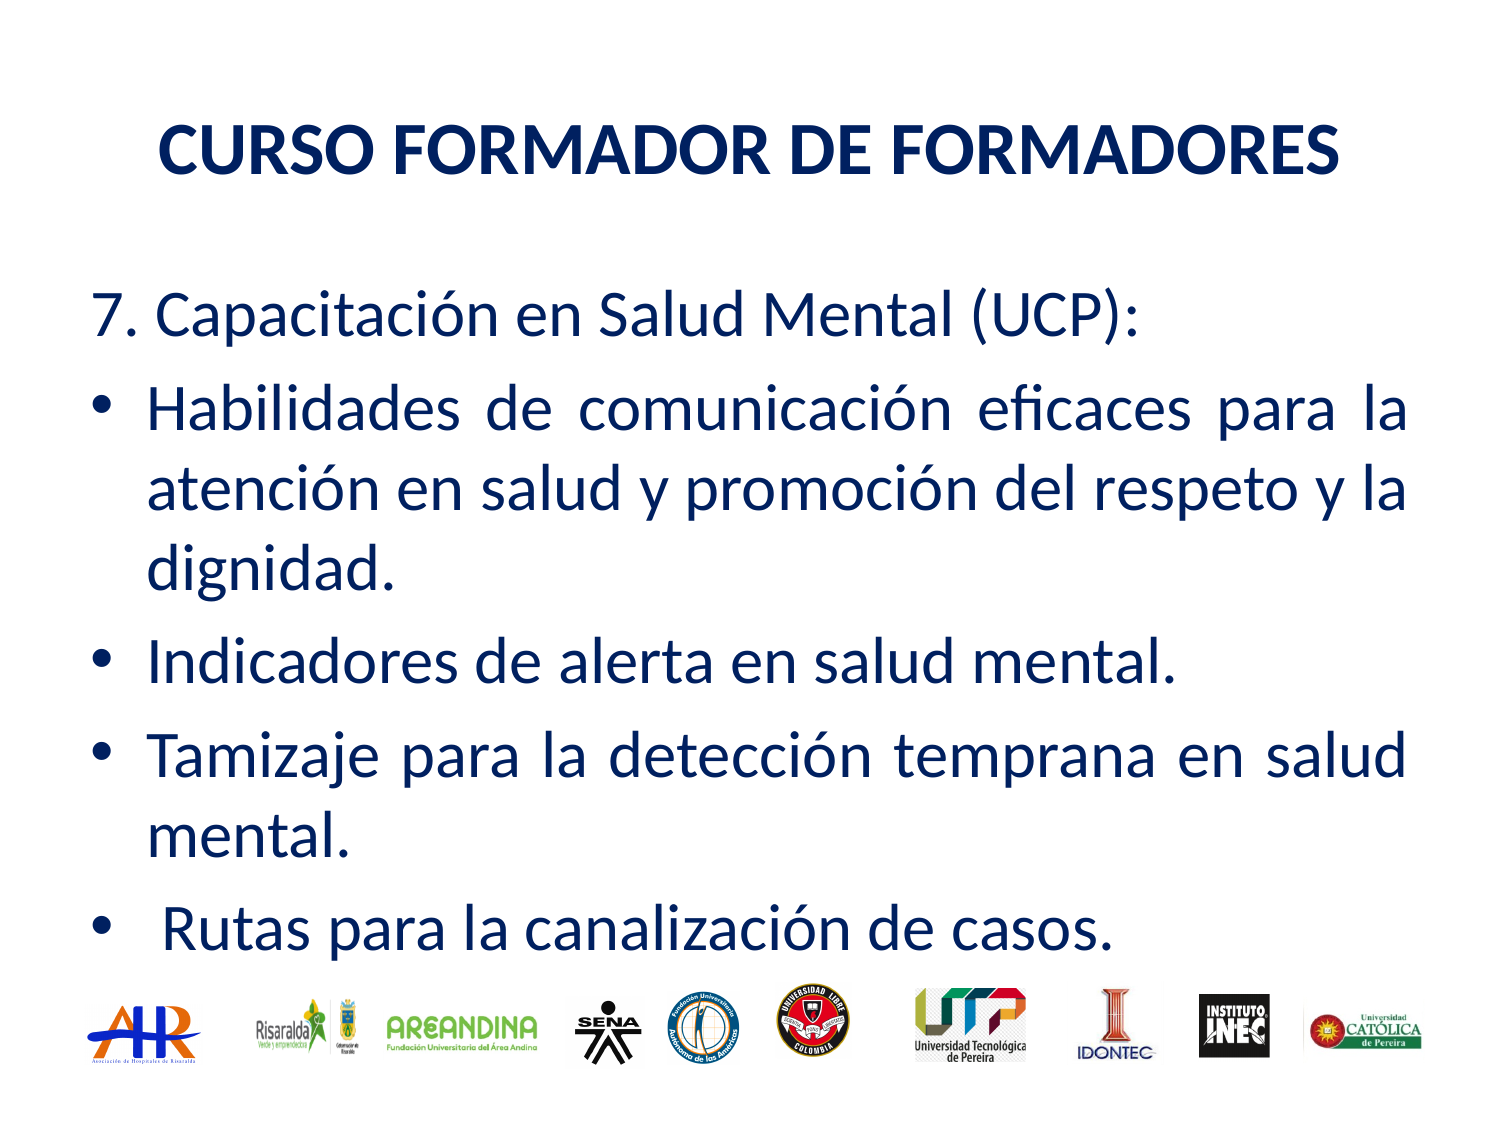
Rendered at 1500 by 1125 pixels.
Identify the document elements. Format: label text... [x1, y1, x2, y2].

picture [774, 981, 852, 1059]
list 7. Capacitación en Salud Mental (UCP): Habilidades de comunicación eficaces para la atención en salud y promoción del respeto y la dignidad. Indicadores de alerta en salud mental. Tamizaje para la detección temprana en salud mental. Rutas para la canalización de casos. [75, 262, 1425, 1005]
picture [1065, 981, 1164, 1065]
picture [565, 995, 645, 1069]
picture [1198, 991, 1270, 1062]
title CURSO FORMADOR DE FORMADORES [75, 62, 1425, 227]
picture [666, 990, 740, 1066]
picture [915, 988, 1026, 1063]
picture [253, 993, 361, 1060]
picture [84, 1004, 203, 1066]
picture [1303, 986, 1425, 1074]
picture [383, 1009, 540, 1060]
